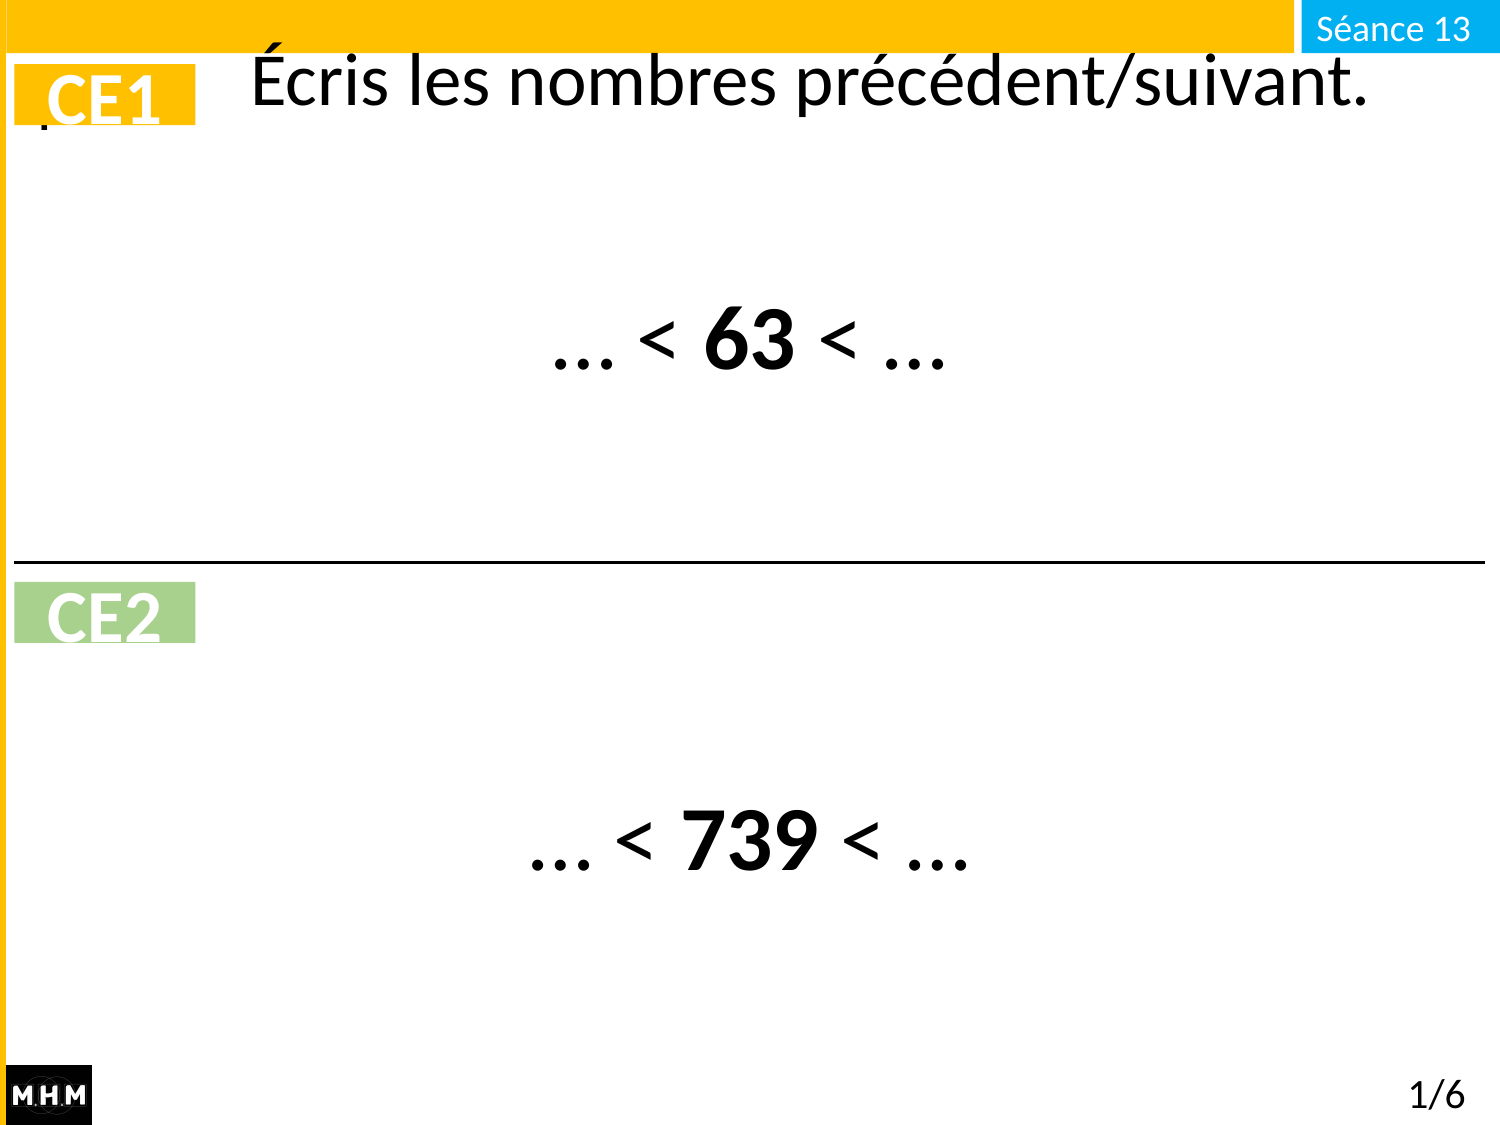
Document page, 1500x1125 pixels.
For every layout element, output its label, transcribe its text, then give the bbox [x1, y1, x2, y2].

title Écris les nombres précédent/suivant. [235, 0, 1500, 163]
text_box … < 63 < … [527, 270, 973, 396]
text_box CE2 [13, 581, 196, 644]
text_box CE1 [13, 63, 196, 126]
list 1/6 [1373, 1064, 1500, 1125]
picture [6, 1065, 92, 1125]
text_box … < 739 < … [472, 771, 1028, 896]
